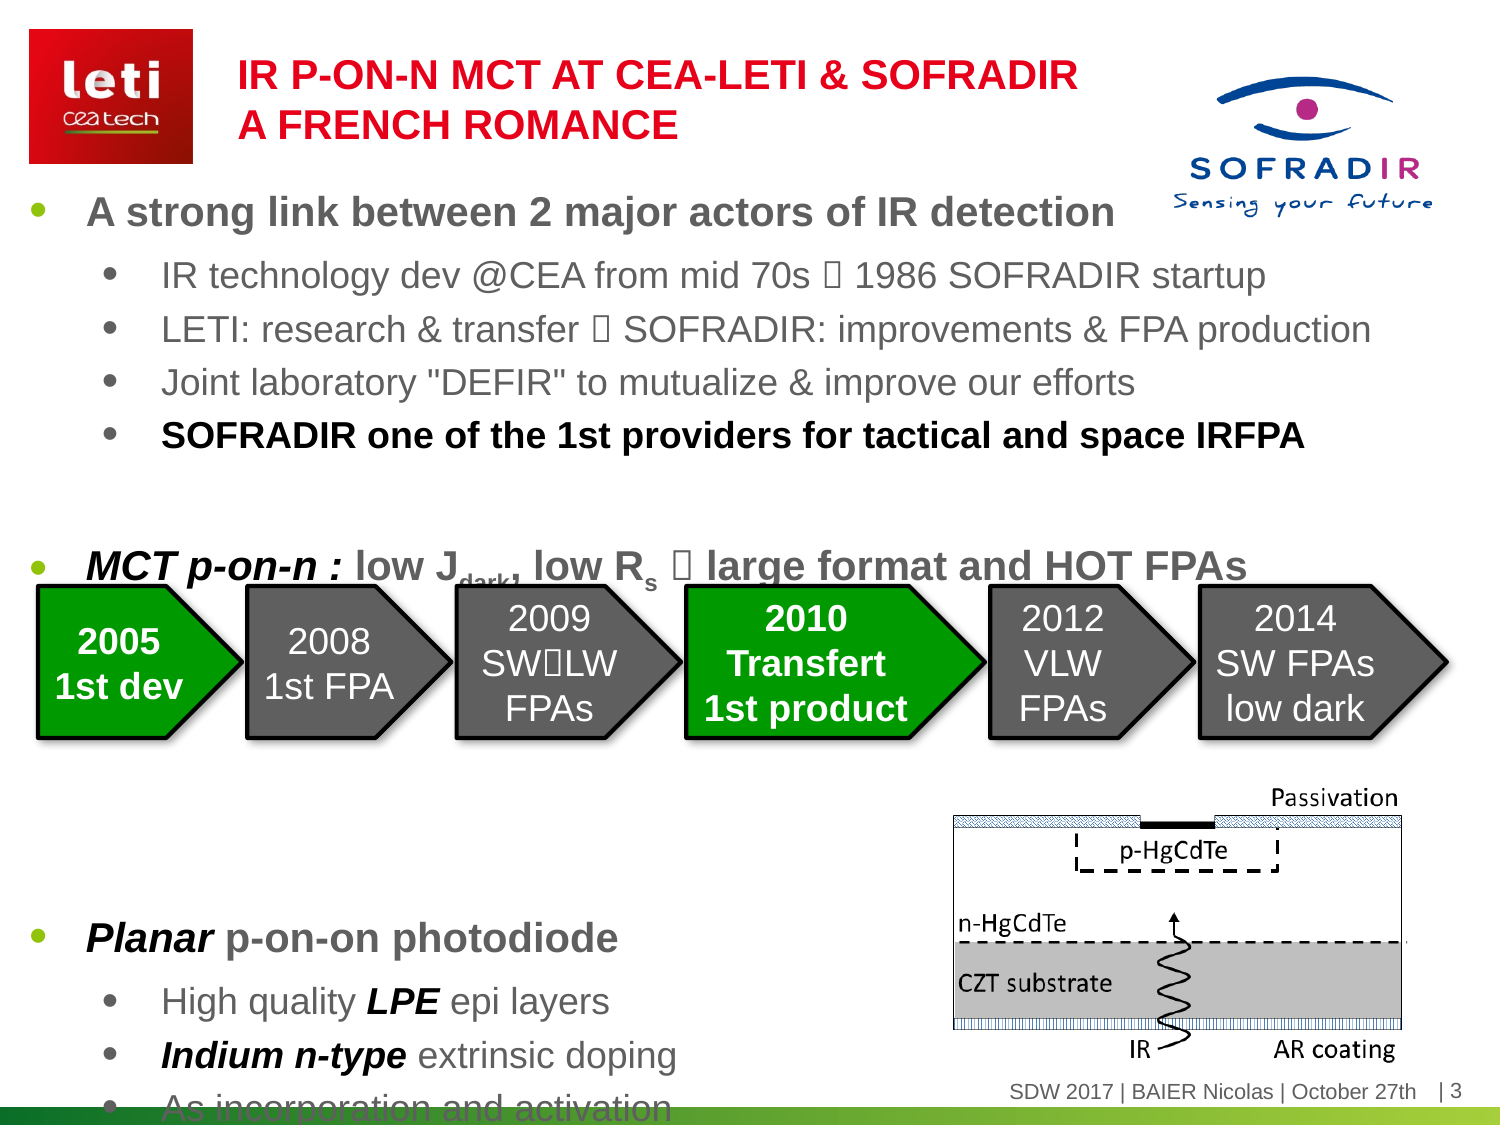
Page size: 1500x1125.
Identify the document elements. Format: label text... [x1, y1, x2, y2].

list A strong link between 2 major actors of IR detection IR technology dev @CEA from mid 70s  1986 SOFRADIR startup LETI: research & transfer  SOFRADIR: improvements & FPA production Joint laboratory "DEFIR" to mutualize & improve our efforts SOFRADIR one of the 1st providers for tactical and space IRFPA MCT p-on-n : low Jdark, low Rs  large format and HOT FPAs Planar p-on-on photodiode High quality LPE epi layers Indium n-type extrinsic doping As incorporation and activation Process with Hg annealing [29, 184, 1500, 1071]
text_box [990, 585, 1195, 739]
picture [940, 770, 1416, 1082]
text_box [37, 585, 243, 739]
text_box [456, 585, 682, 739]
picture [1159, 66, 1447, 228]
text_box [247, 585, 452, 739]
picture [29, 29, 193, 164]
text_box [686, 585, 986, 739]
footer SDW 2017 | BAIER Nicolas | October 27th [0, 1077, 1424, 1105]
title IR P-on-n mct at CEA-LETI & SOFRADIR A French romance [237, 30, 1443, 165]
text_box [1199, 585, 1448, 739]
